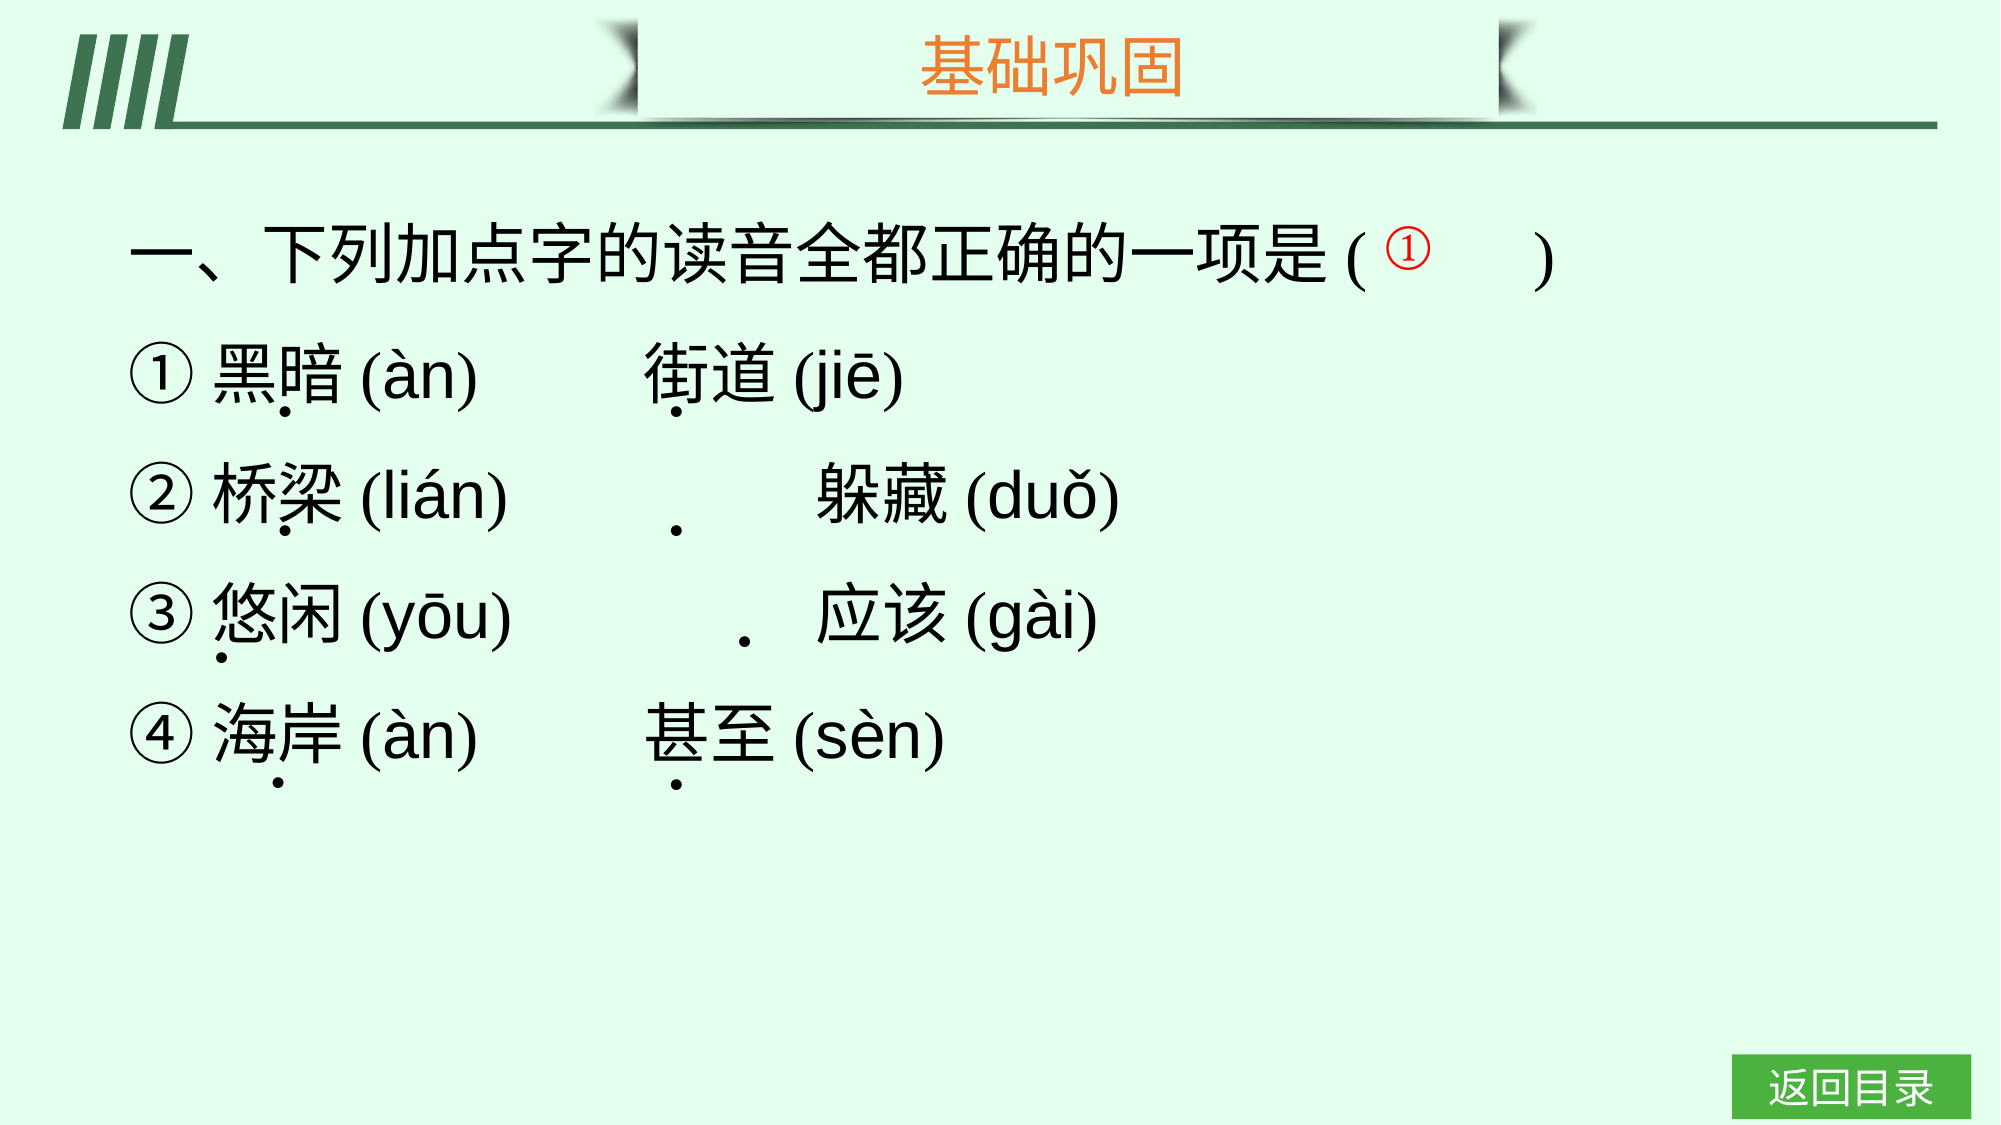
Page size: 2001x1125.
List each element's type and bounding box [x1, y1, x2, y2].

text_box [62, 34, 1938, 130]
text_box [113, 164, 1887, 822]
text_box [594, 16, 1537, 127]
